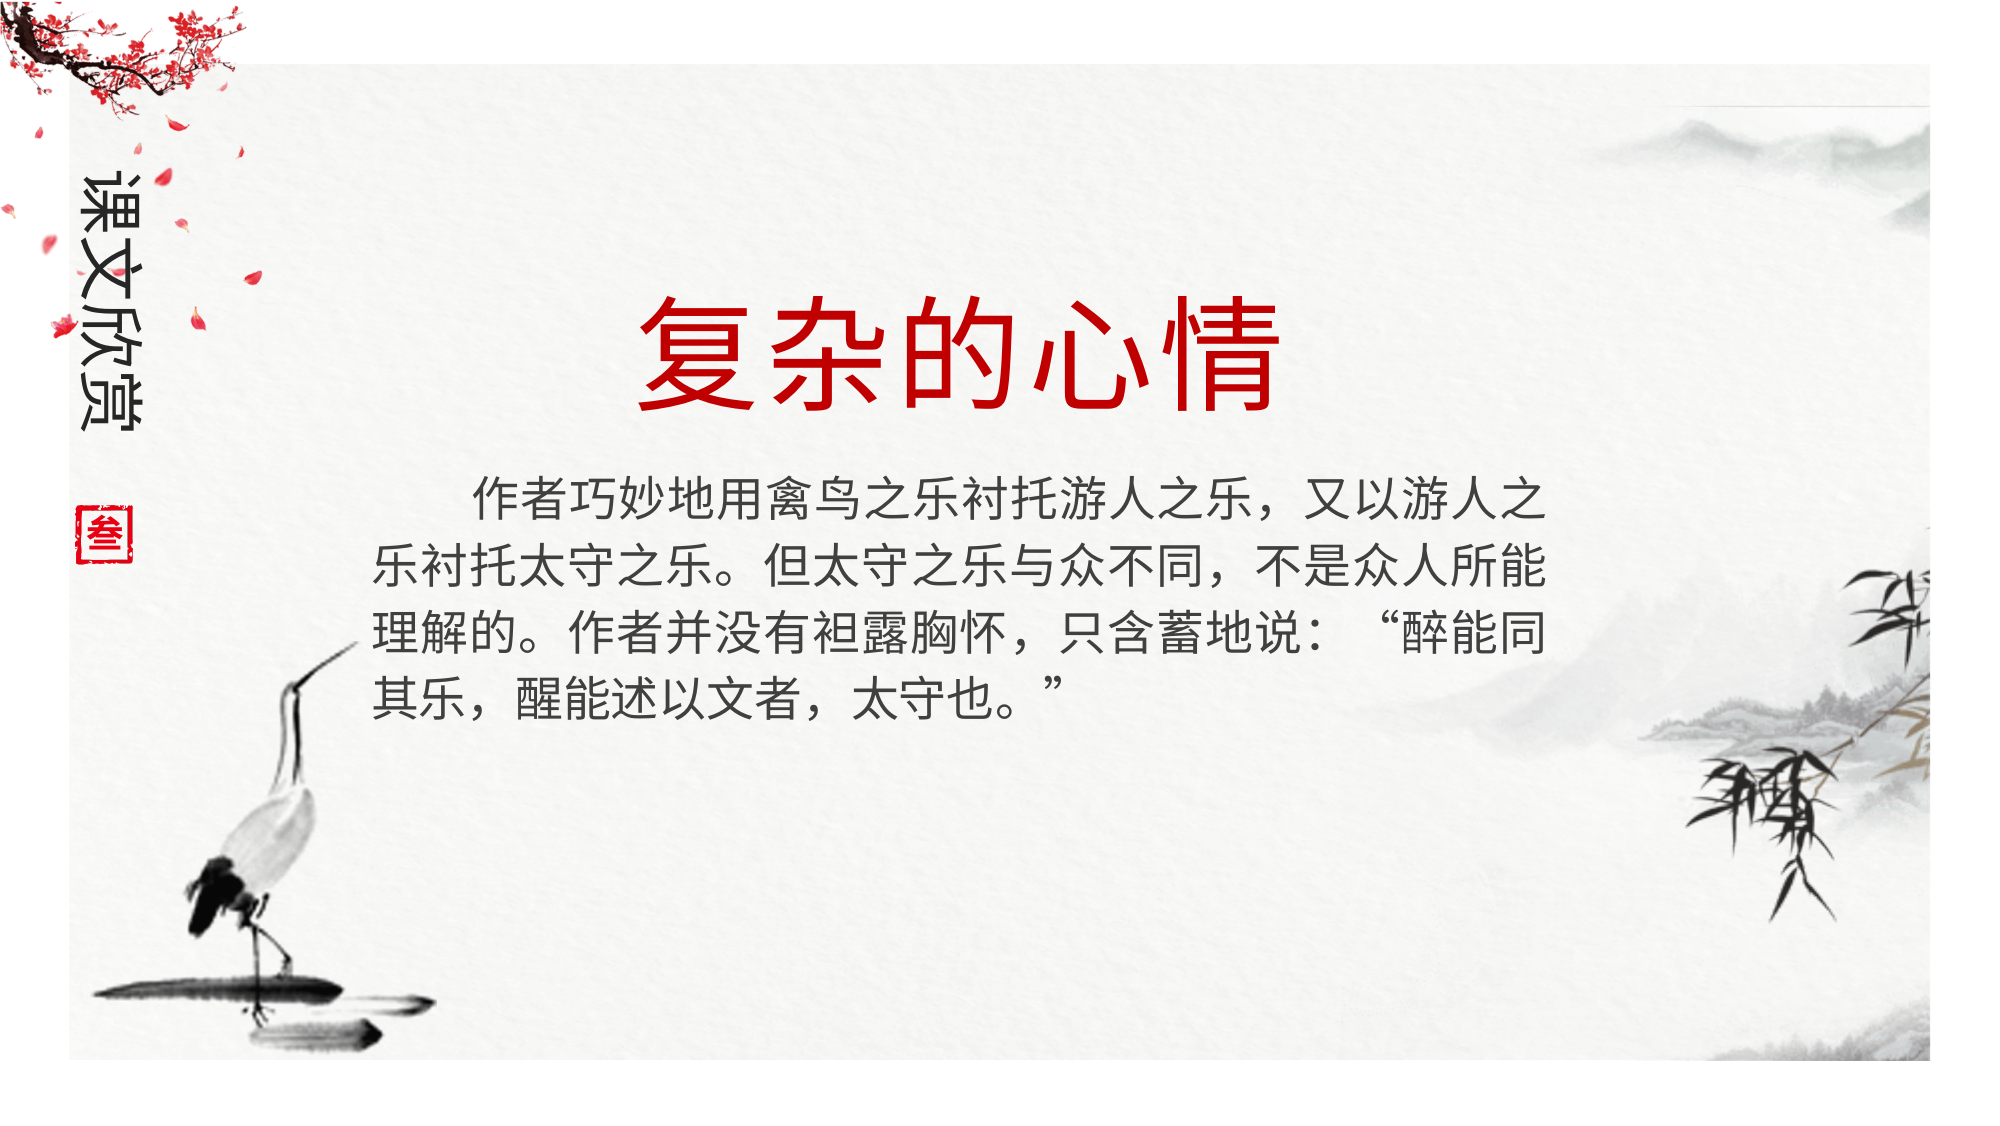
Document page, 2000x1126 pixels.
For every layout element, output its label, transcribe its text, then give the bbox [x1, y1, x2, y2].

text_box 作者巧妙地用禽鸟之乐衬托游人之乐，又以游人之乐衬托太守之乐。但太守之乐与众不同，不是众人所能理解的。作者并没有袒露胸怀，只含蓄地说：“醉能同其乐，醒能述以文者，太守也。” [356, 452, 1563, 734]
picture [0, 0, 1931, 1071]
text_box 复杂的心情 [619, 269, 1300, 434]
text_box 课文欣赏 [50, 349, 161, 453]
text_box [71, 502, 140, 565]
